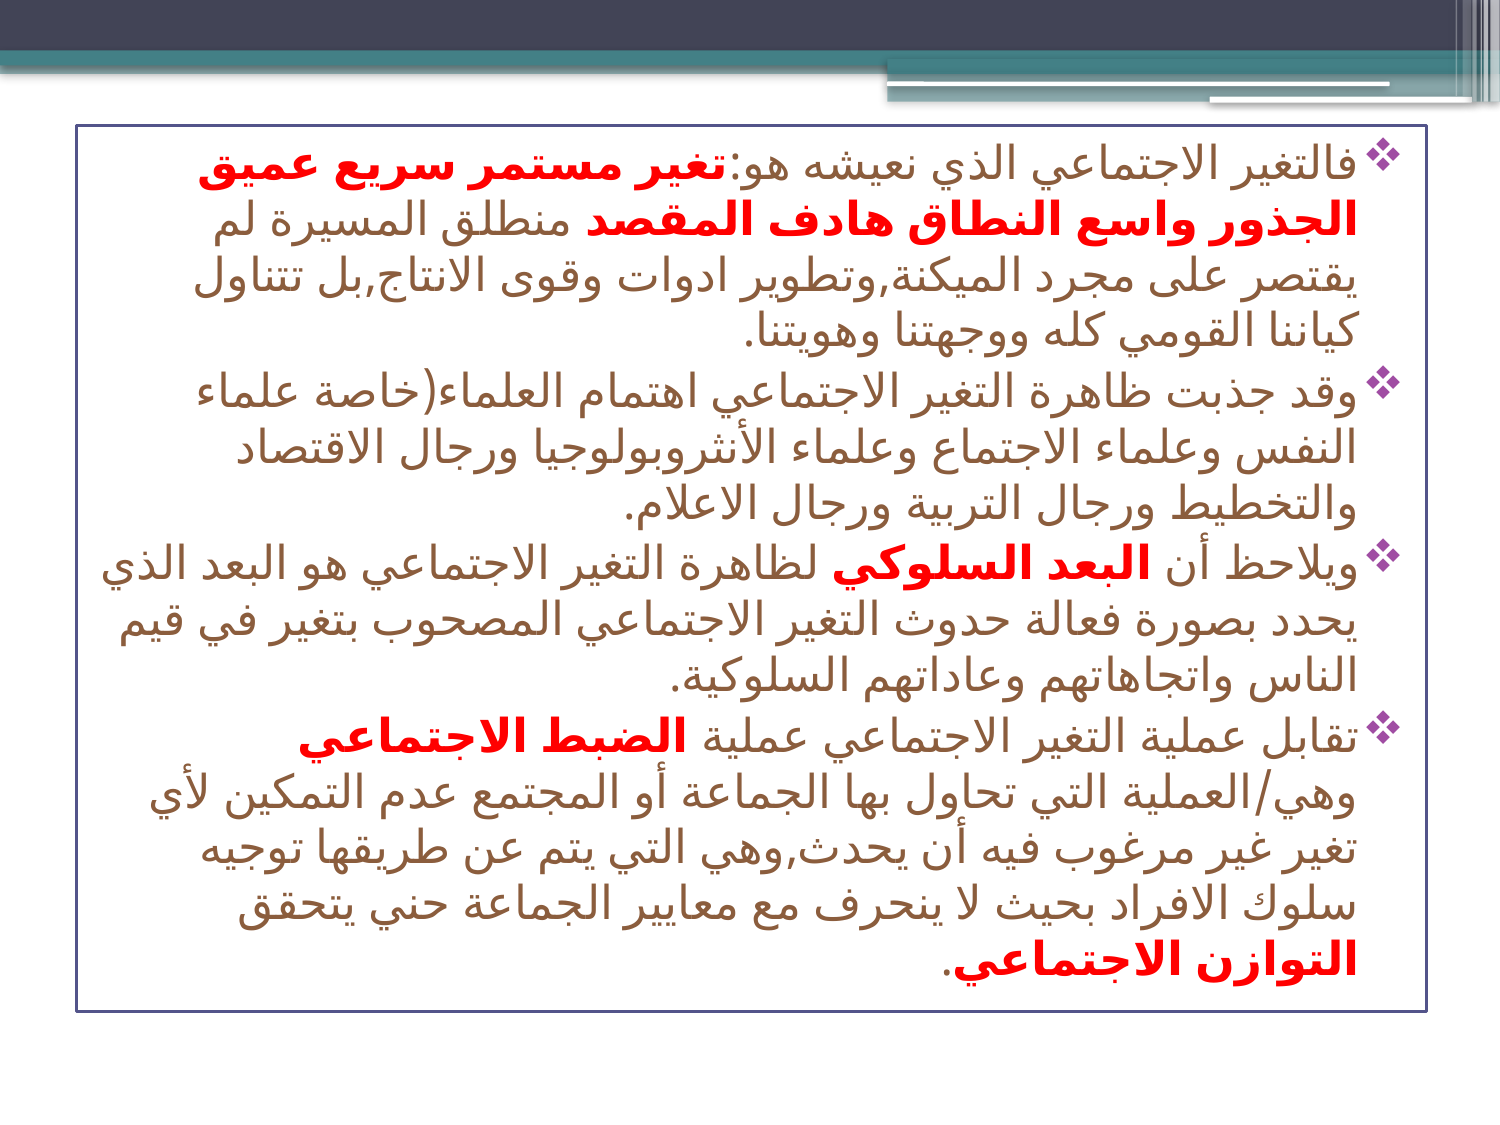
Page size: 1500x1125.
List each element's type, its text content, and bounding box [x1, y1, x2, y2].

list فالتغير الاجتماعي الذي نعيشه هو:تغير مستمر سريع عميق الجذور واسع النطاق هادف المقصد منطلق المسيرة لم يقتصر على مجرد الميكنة,وتطوير ادوات وقوى الانتاج,بل تتناول كياننا القومي كله ووجهتنا وهويتنا. وقد جذبت ظاهرة التغير الاجتماعي اهتمام العلماء(خاصة علماء النفس وعلماء الاجتماع وعلماء الأنثروبولوجيا ورجال الاقتصاد والتخطيط ورجال التربية ورجال الاعلام. ويلاحظ أن البعد السلوكي لظاهرة التغير الاجتماعي هو البعد الذي يحدد بصورة فعالة حدوث التغير الاجتماعي المصحوب بتغير في قيم الناس واتجاهاتهم وعاداتهم السلوكية. تقابل عملية التغير الاجتماعي عملية الضبط الاجتماعي وهي/العملية التي تحاول بها الجماعة أو المجتمع عدم التمكين لأي تغير غير مرغوب فيه أن يحدث,وهي التي يتم عن طريقها توجيه سلوك الافراد بحيث لا ينحرف مع معايير الجماعة حني يتحقق التوازن الاجتماعي. [75, 124, 1428, 1013]
